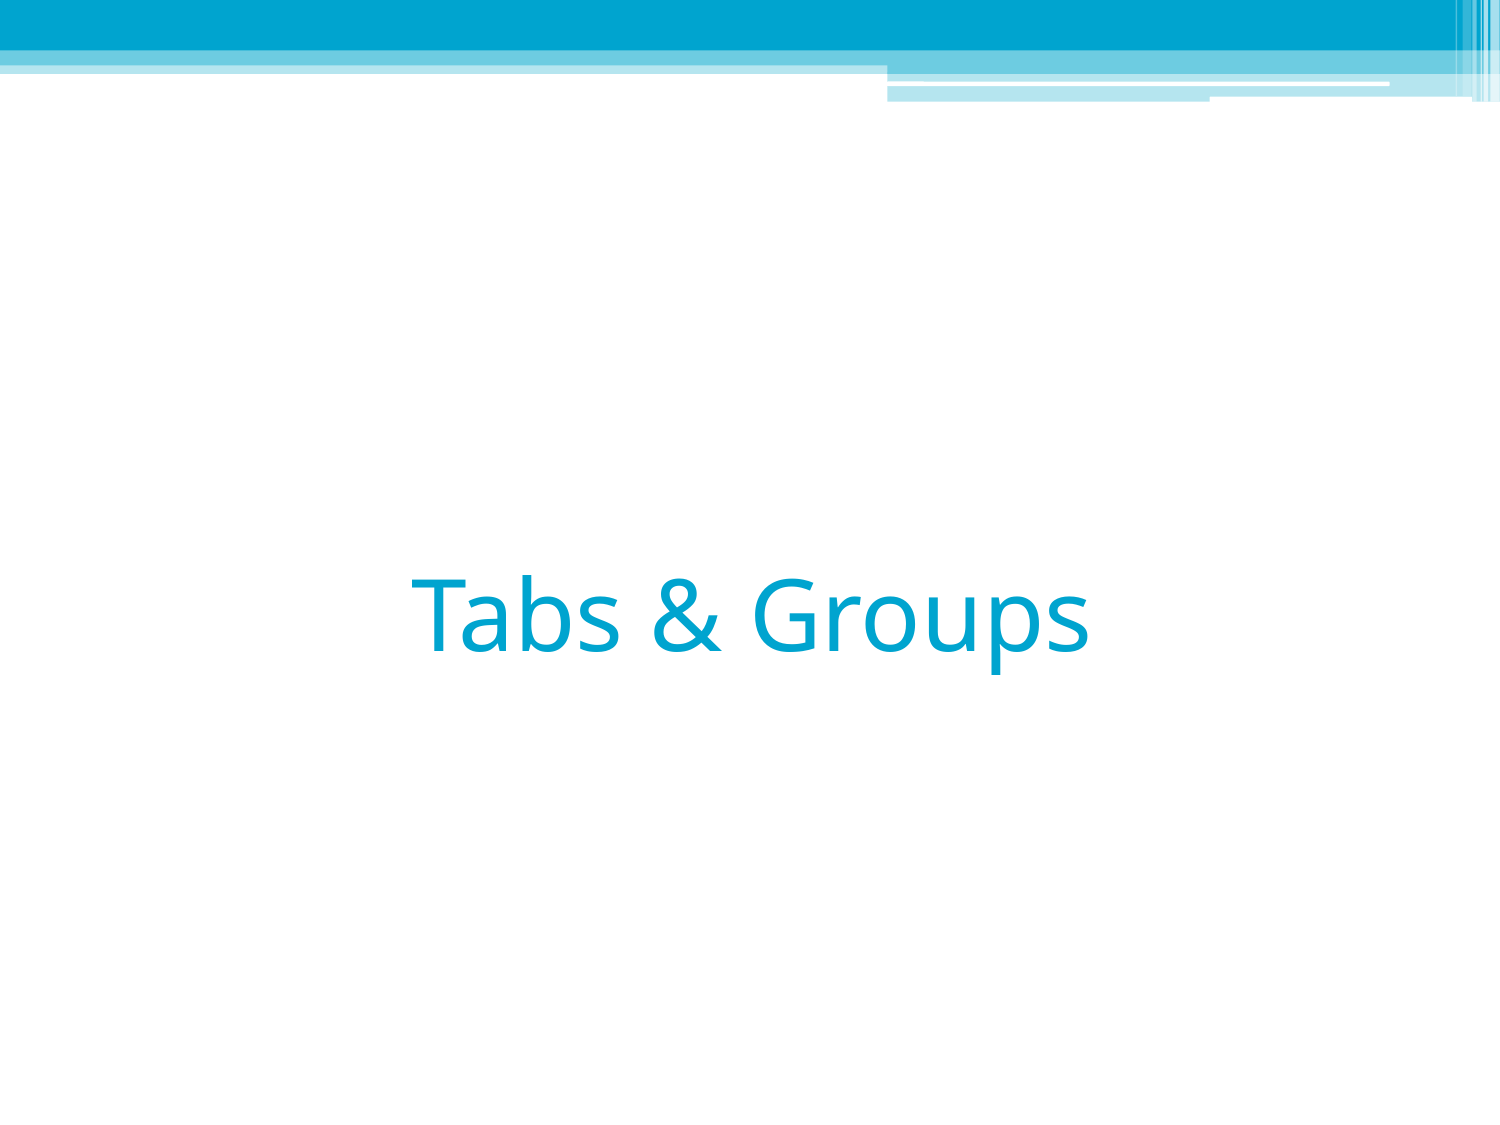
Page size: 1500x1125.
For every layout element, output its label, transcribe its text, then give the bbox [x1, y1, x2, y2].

list Tabs & Groups [112, 487, 1388, 736]
